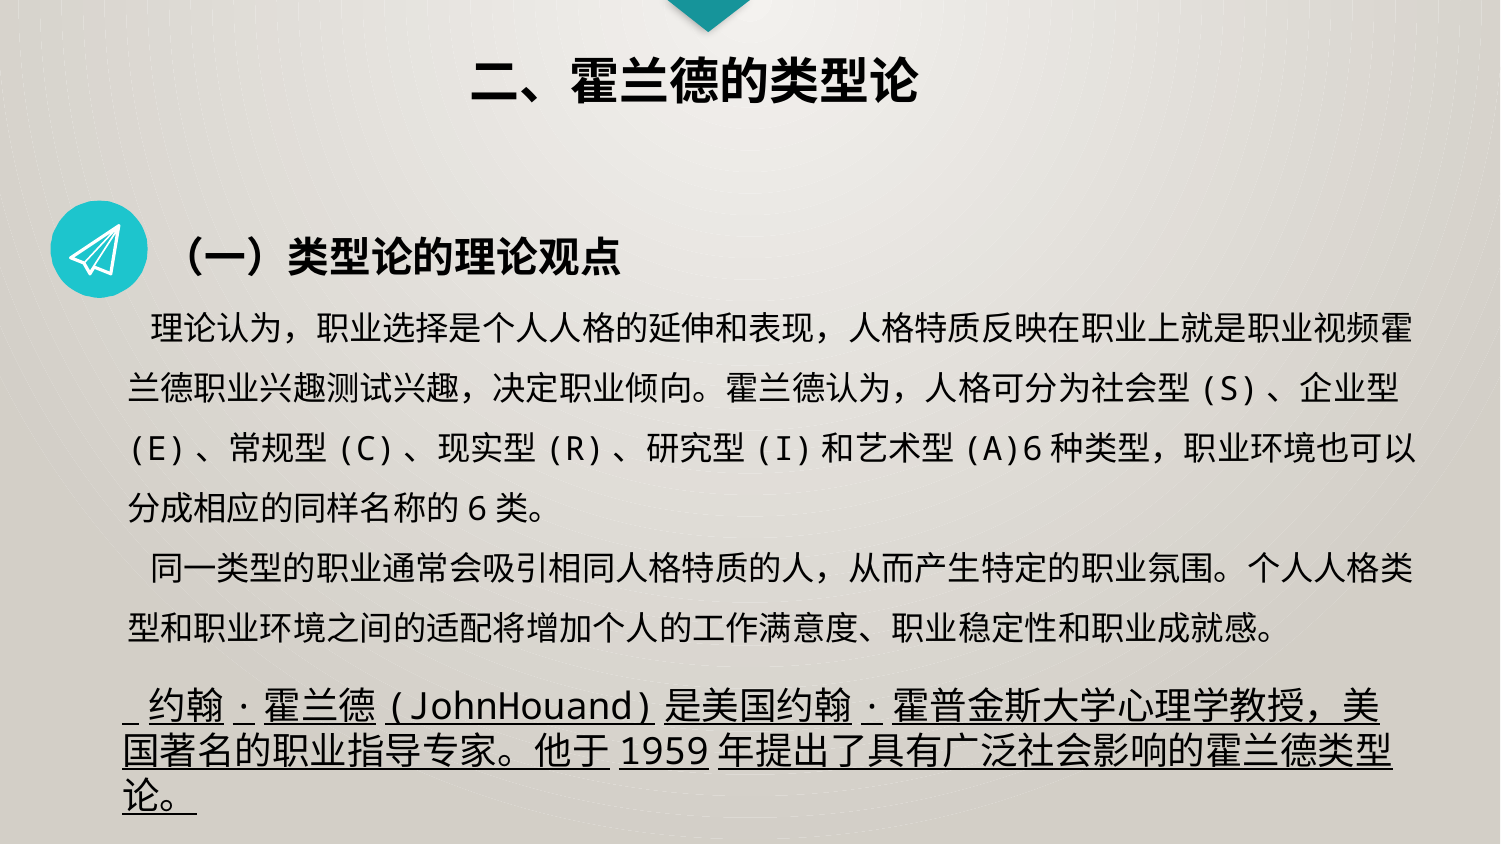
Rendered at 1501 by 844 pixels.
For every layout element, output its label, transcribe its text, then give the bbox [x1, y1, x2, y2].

text_box （一）类型论的理论观点 [147, 198, 898, 288]
text_box 理论认为，职业选择是个人人格的延伸和表现，人格特质反映在职业上就是职业视频霍兰德职业兴趣测试兴趣，决定职业倾向。霍兰德认为，人格可分为社会型(S)、企业型(E)、常规型(C)、现实型(R)、研究型(I)和艺术型(A)6种类型，职业环境也可以分成相应的同样名称的6类。 同一类型的职业通常会吸引相同人格特质的人，从而产生特定的职业氛围。个人人格类型和职业环境之间的适配将增加个人的工作满意度、职业稳定性和职业成就感。 [112, 280, 1443, 655]
text_box [69, 224, 121, 276]
text_box 二、霍兰德的类型论 [454, 42, 944, 118]
text_box [50, 200, 148, 298]
text_box [665, 0, 752, 34]
text_box 约翰·霍兰德(JohnHouand)是美国约翰·霍普金斯大学心理学教授，美国著名的职业指导专家。他于1959年提出了具有广泛社会影响的霍兰德类型论。 [107, 674, 1419, 825]
